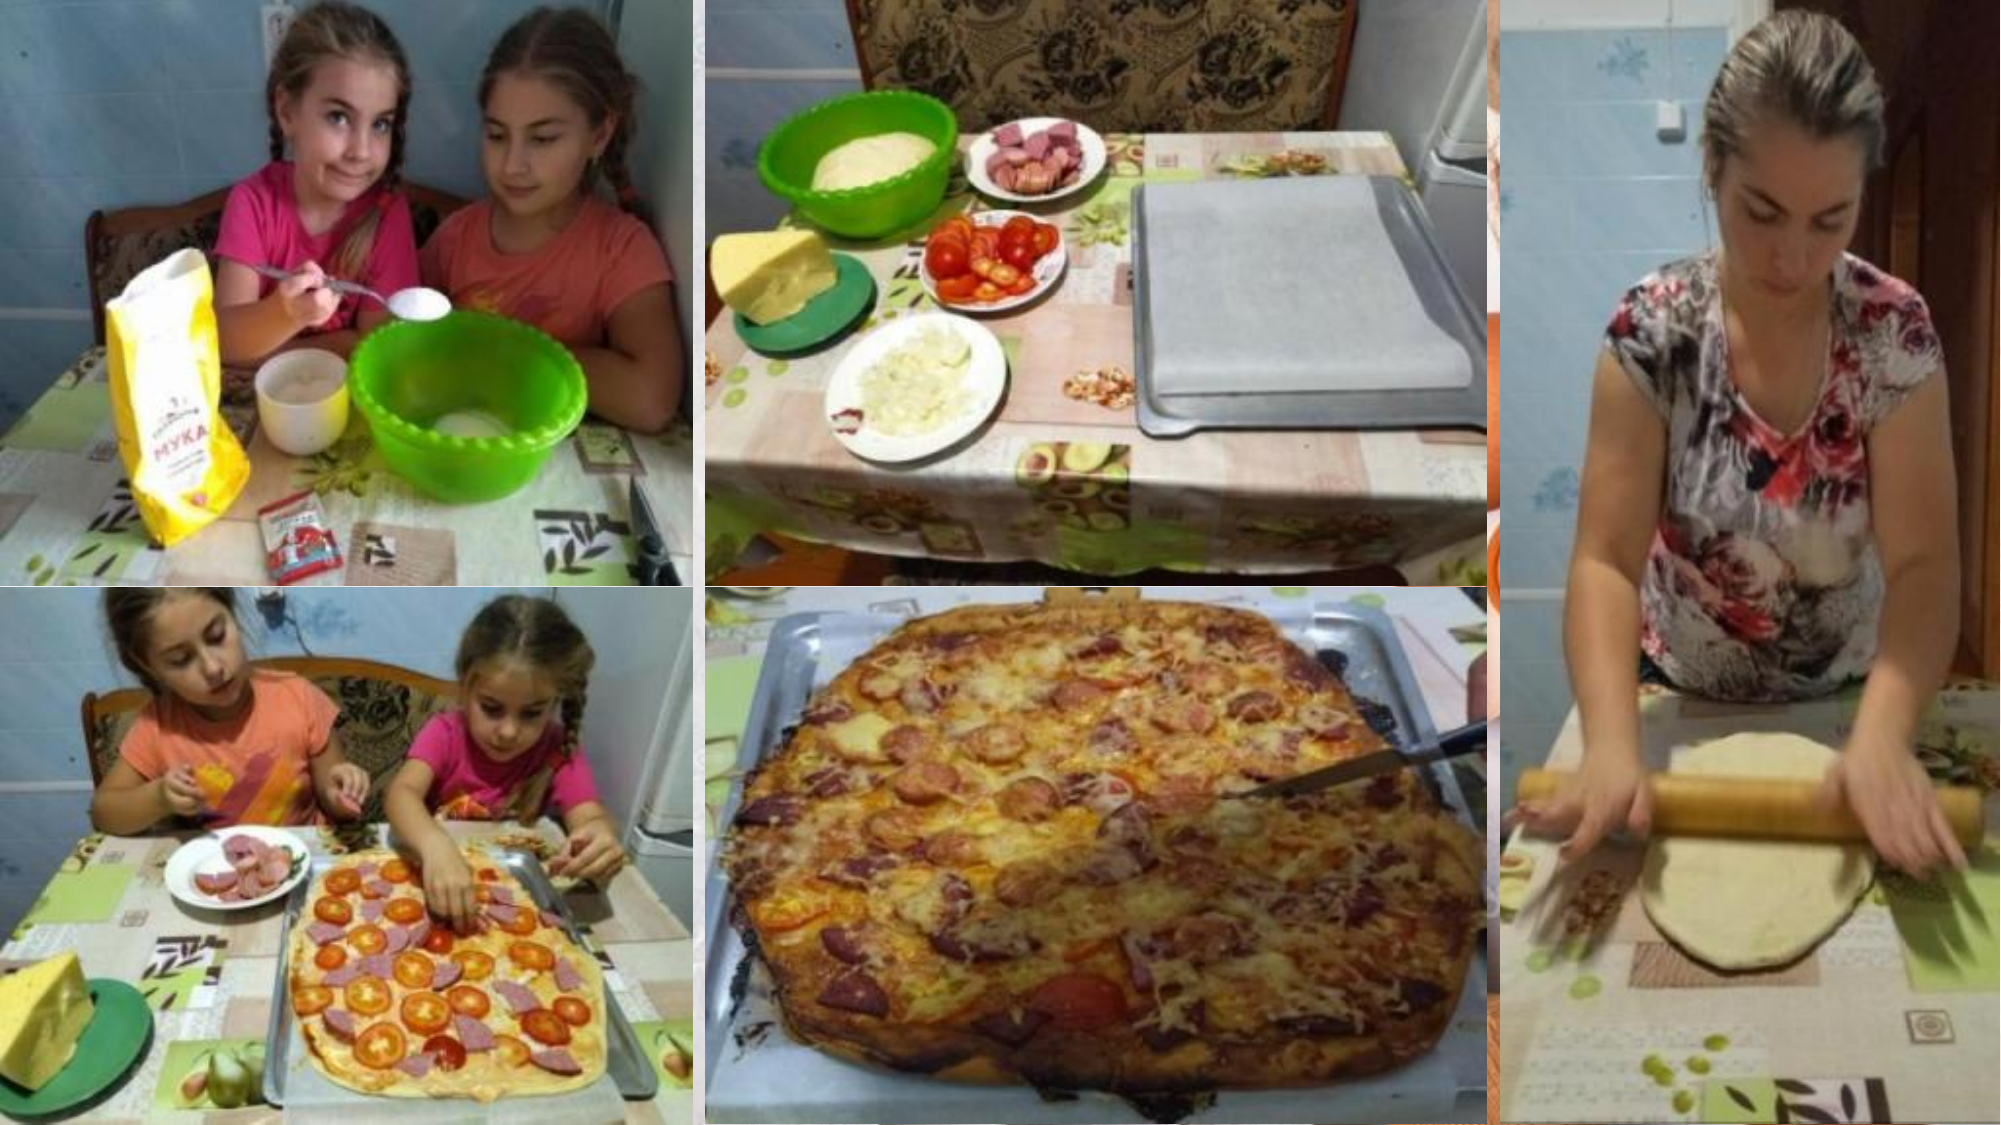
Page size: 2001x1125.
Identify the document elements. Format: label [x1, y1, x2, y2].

list [0, 0, 693, 586]
picture [0, 0, 2001, 1125]
